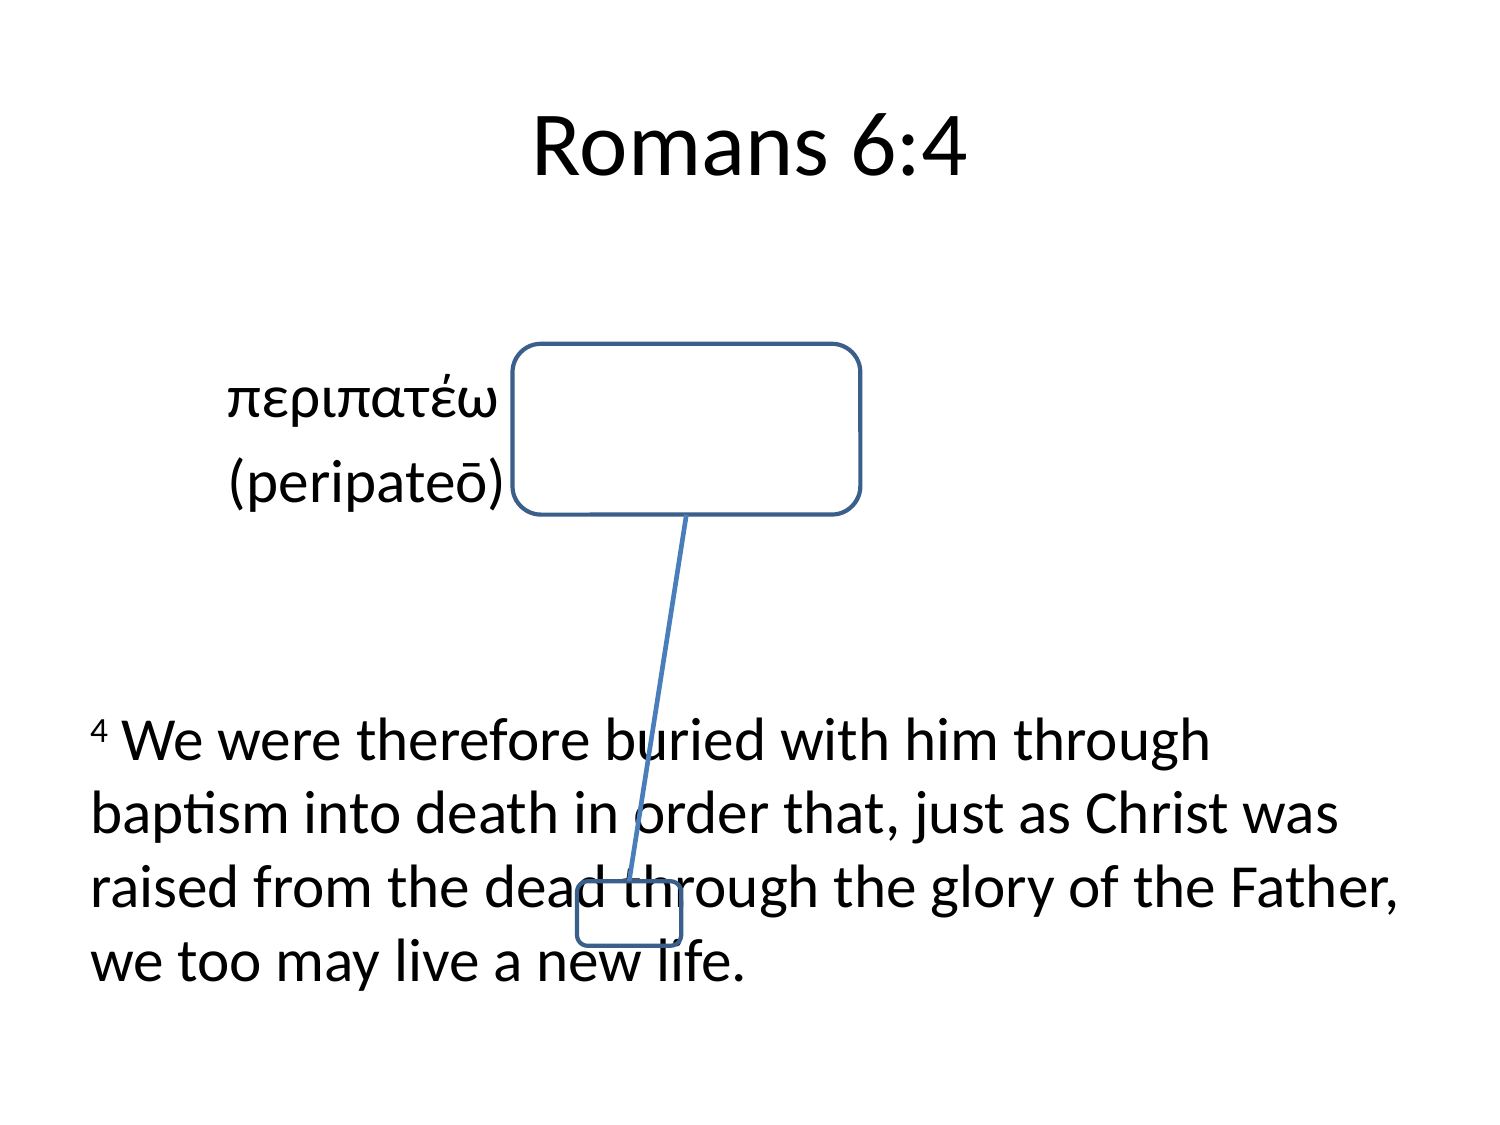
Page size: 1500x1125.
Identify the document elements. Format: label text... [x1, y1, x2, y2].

list περιπατέω (peripateō) 4 We were therefore buried with him through baptism into death in order that, just as Christ was raised from the dead through the glory of the Father, we too may live a new life. [75, 262, 1425, 1005]
title Romans 6:4 [75, 45, 1425, 233]
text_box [628, 514, 687, 882]
text_box [510, 341, 863, 517]
text_box [574, 879, 684, 948]
